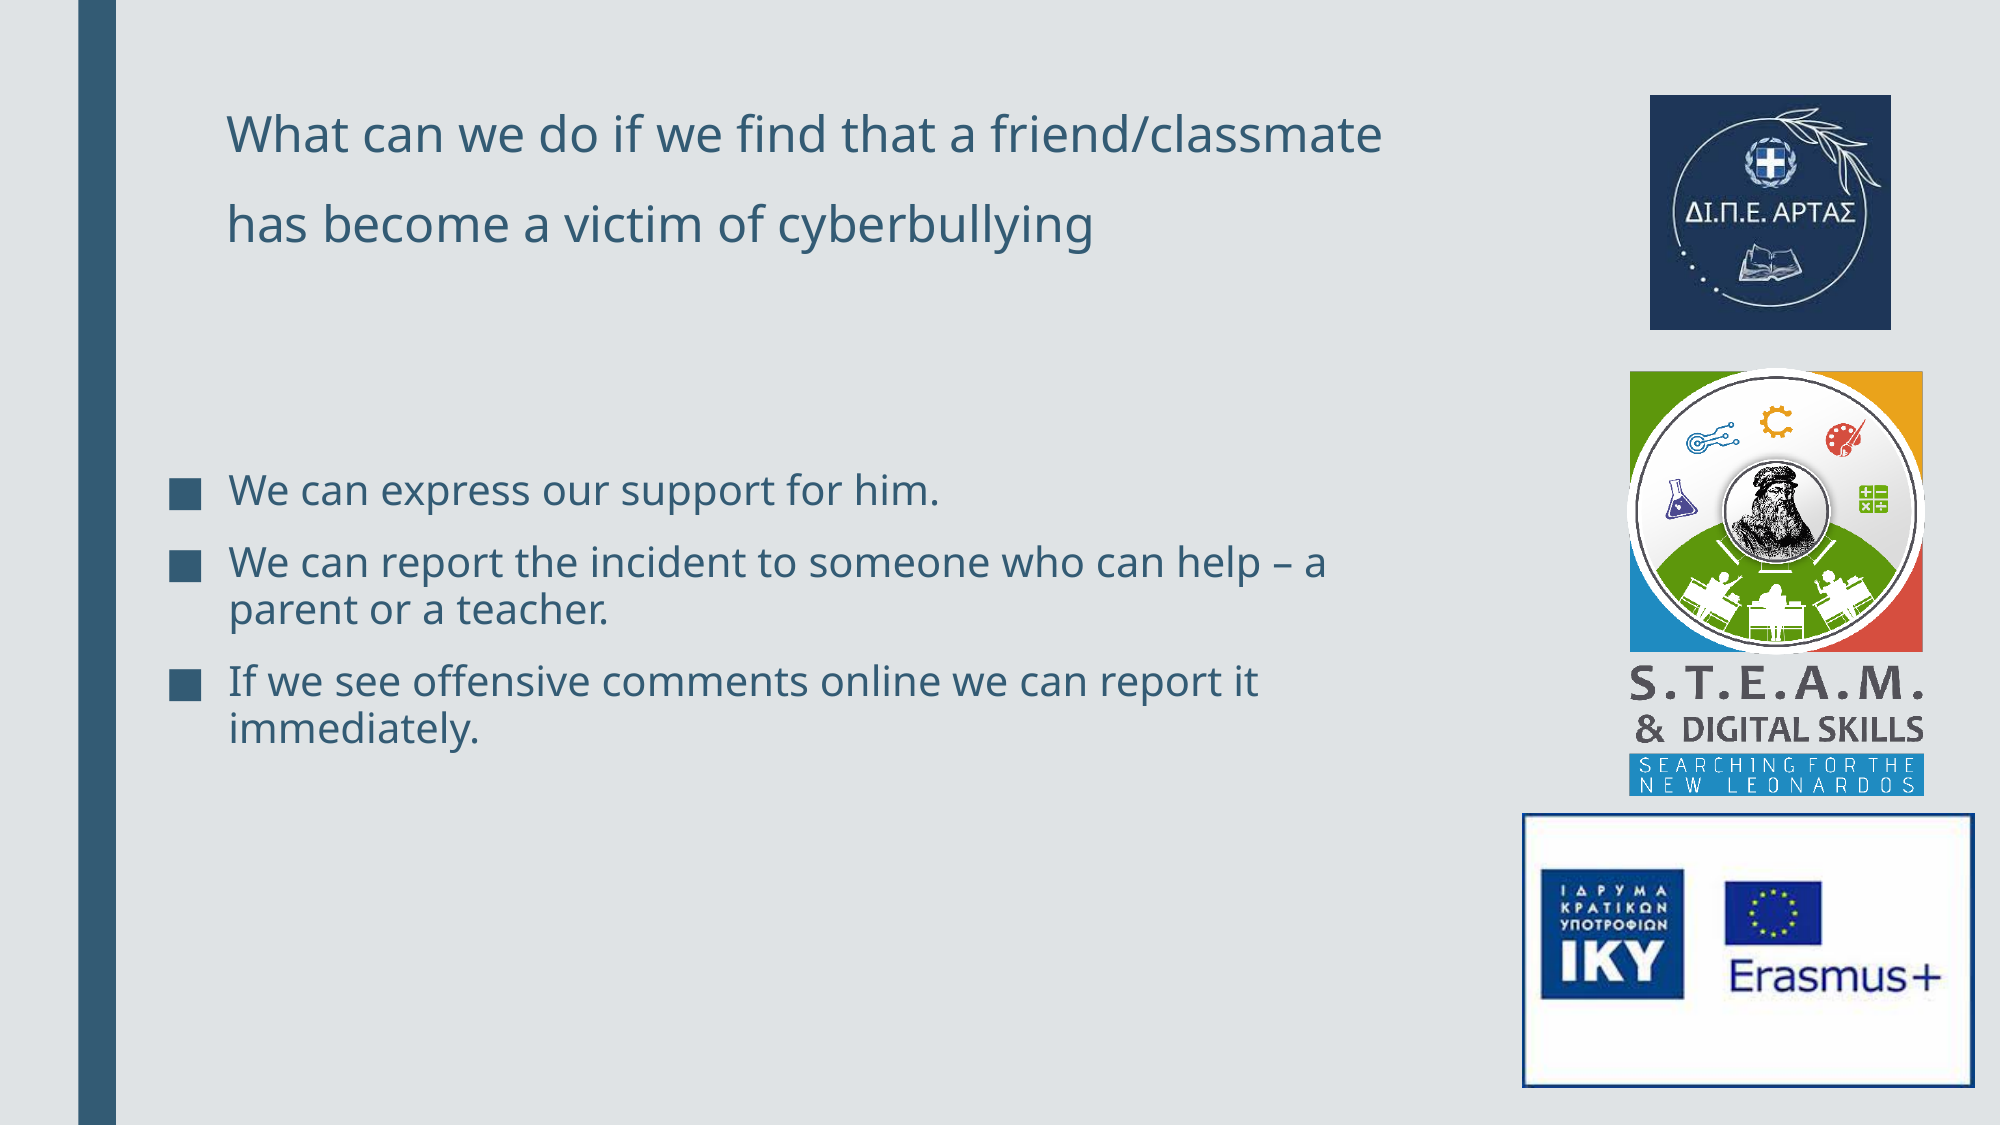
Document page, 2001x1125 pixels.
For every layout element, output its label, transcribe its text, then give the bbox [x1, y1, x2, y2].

picture [1650, 95, 1891, 330]
picture [1627, 368, 1925, 796]
title What can we do if we find that a friend/classmate has become a victim of cyberbullying [210, 65, 1455, 185]
picture [1522, 813, 1975, 1088]
list We can express our support for him. We can report the incident to someone who can help – a parent or a teacher. If we see offensive comments online we can report it immediately. [150, 389, 1418, 951]
